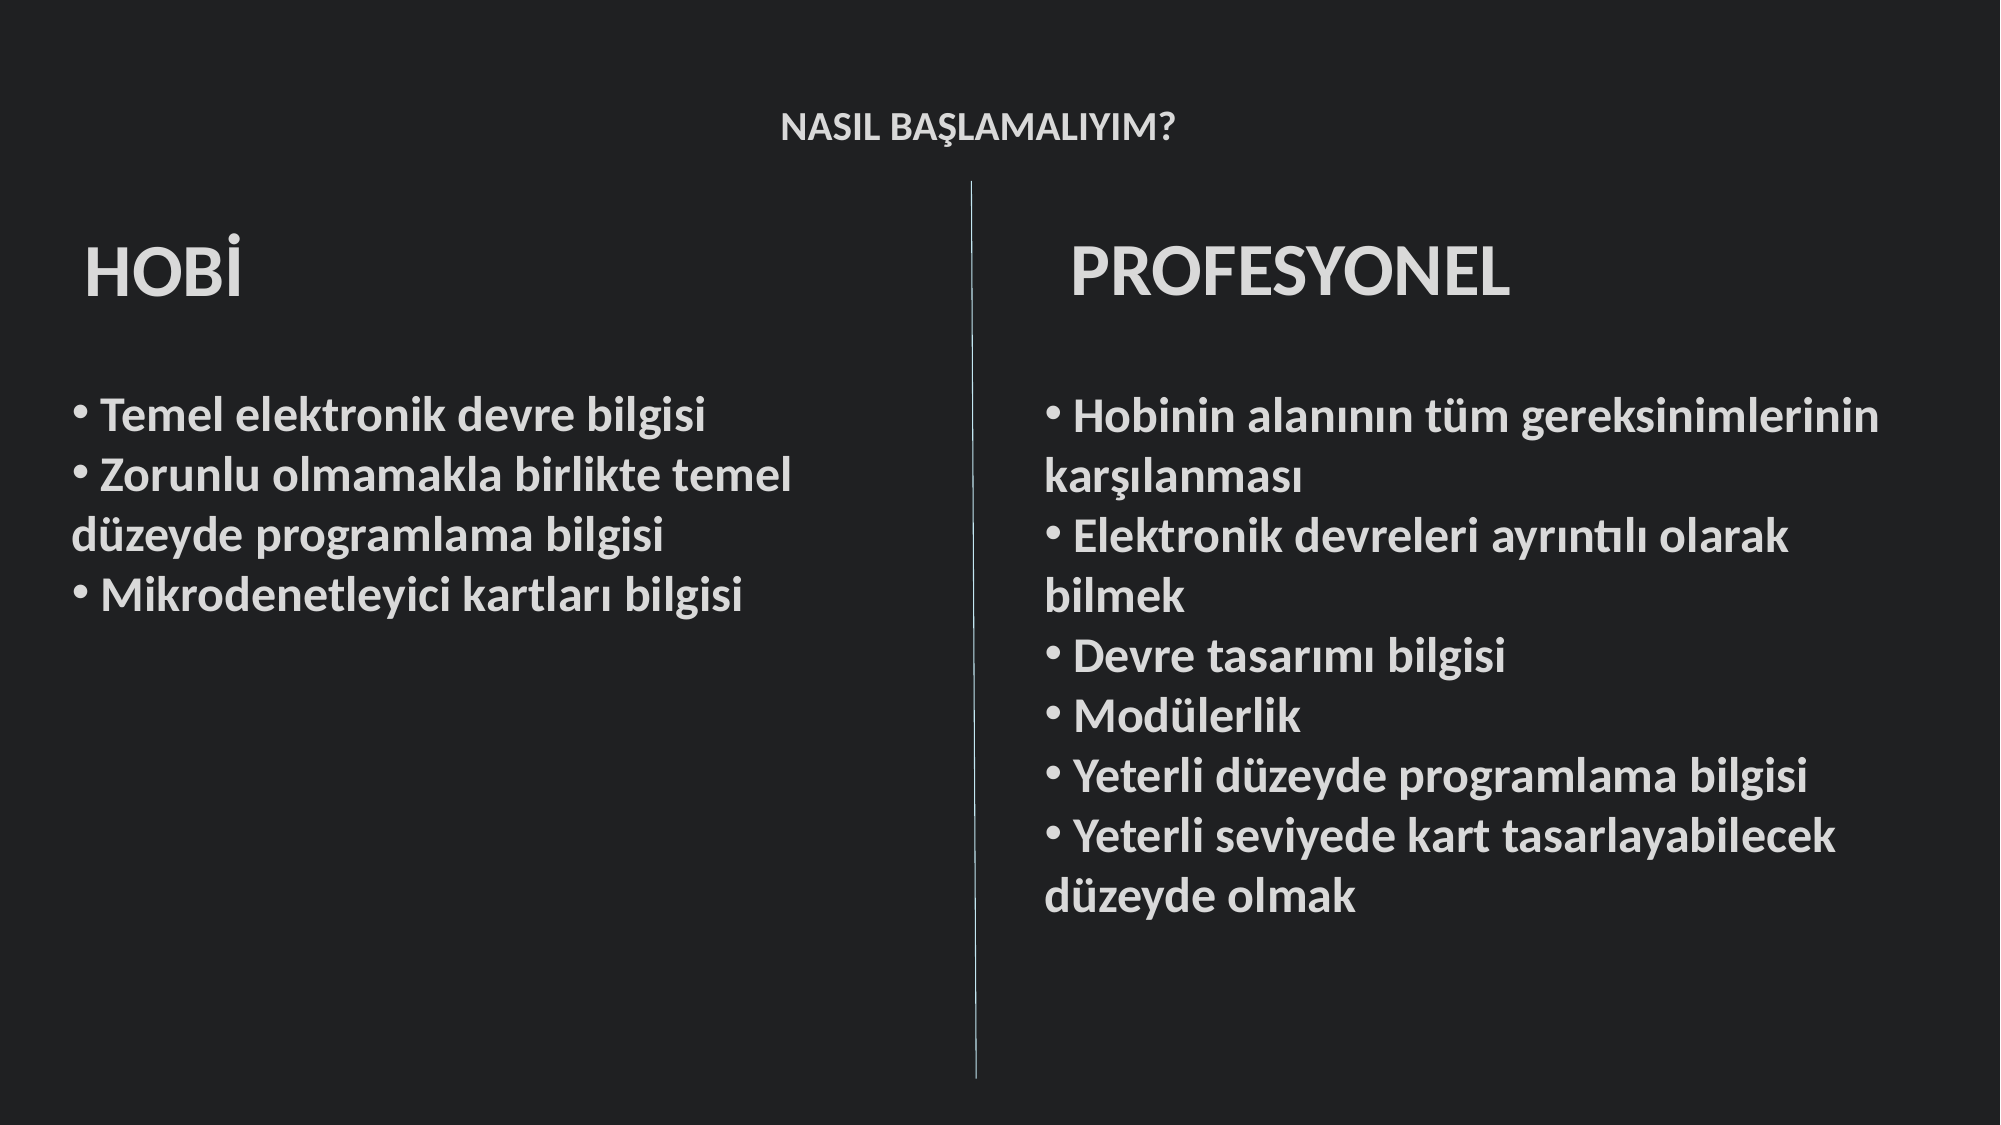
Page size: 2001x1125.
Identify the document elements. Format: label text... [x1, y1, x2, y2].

text_box Temel elektronik devre bilgisi Zorunlu olmamakla birlikte temel düzeyde programlama bilgisi Mikrodenetleyici kartları bilgisi [56, 373, 943, 629]
text_box HOBİ [70, 214, 261, 319]
text_box Hobinin alanının tüm gereksinimlerinin karşılanması Elektronik devreleri ayrıntılı olarak bilmek Devre tasarımı bilgisi Modülerlik Yeterli düzeyde programlama bilgisi Yeterli seviyede kart tasarlayabilecek düzeyde olmak [1029, 374, 1916, 930]
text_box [524, 627, 1423, 633]
text_box PROFESYONEL [1055, 213, 1527, 318]
title NASIL BAŞLAMALIYIM? [54, 96, 1903, 158]
